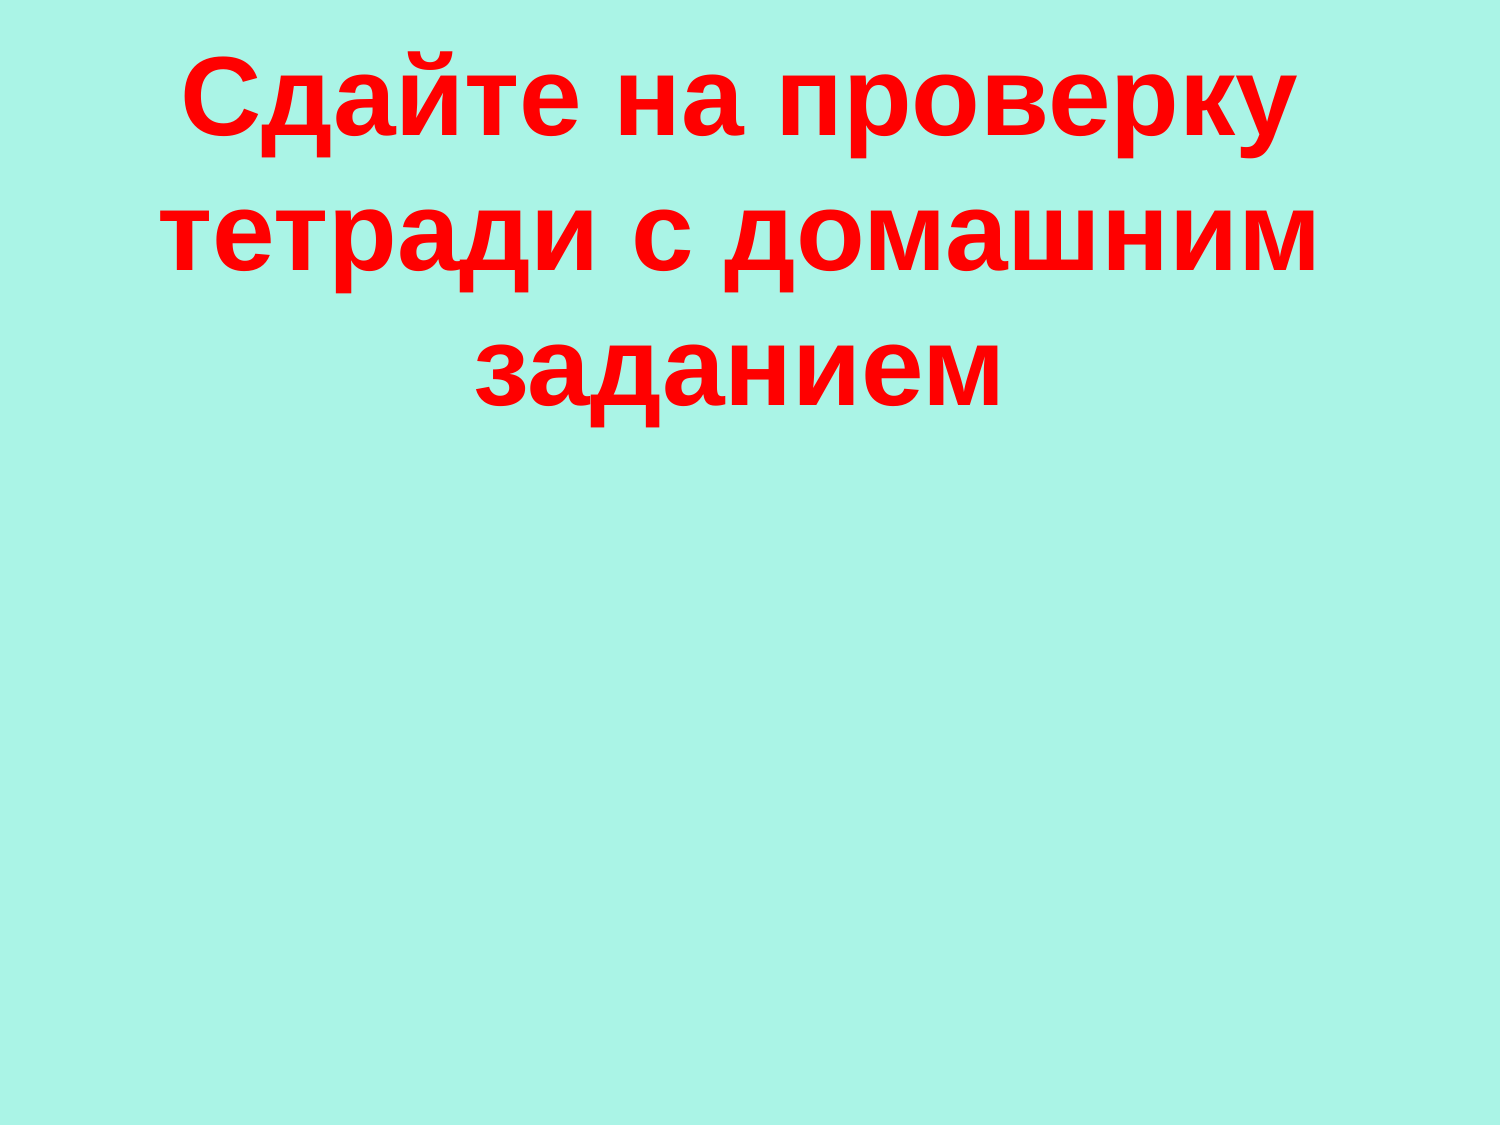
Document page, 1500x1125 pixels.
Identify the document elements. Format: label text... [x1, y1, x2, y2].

title Сдайте на проверку тетради с домашним заданием [64, 31, 1415, 421]
